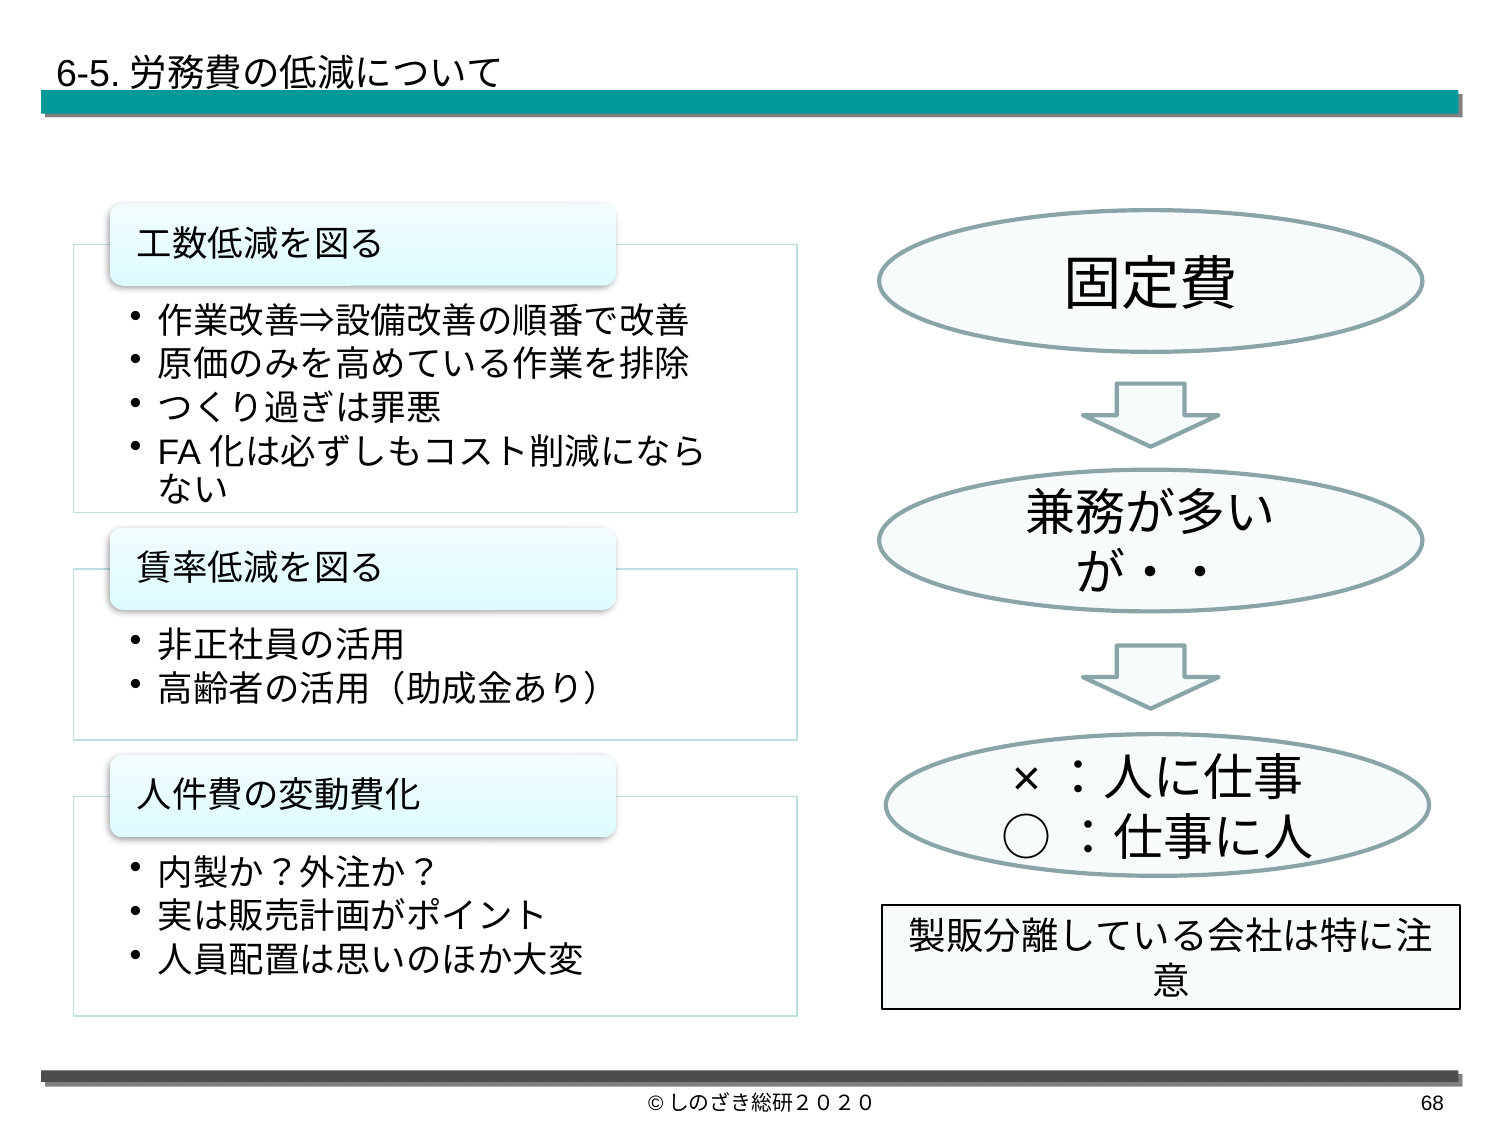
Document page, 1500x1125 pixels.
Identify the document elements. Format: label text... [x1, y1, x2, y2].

slide_number 67 [1108, 1082, 1459, 1125]
text_box [1080, 643, 1221, 711]
text_box 兼務が多いが・・ [877, 467, 1425, 614]
footer ©しのざき総研２０２０ [524, 1082, 1000, 1125]
text_box 製販分離している会社は特に注意 [881, 904, 1461, 1010]
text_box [73, 195, 798, 1024]
text_box ×：人に仕事 ○：仕事に人 [883, 732, 1432, 878]
text_box 固定費 [877, 208, 1425, 354]
text_box 6-5.労務費の低減について [41, 41, 573, 101]
text_box [1080, 381, 1221, 449]
